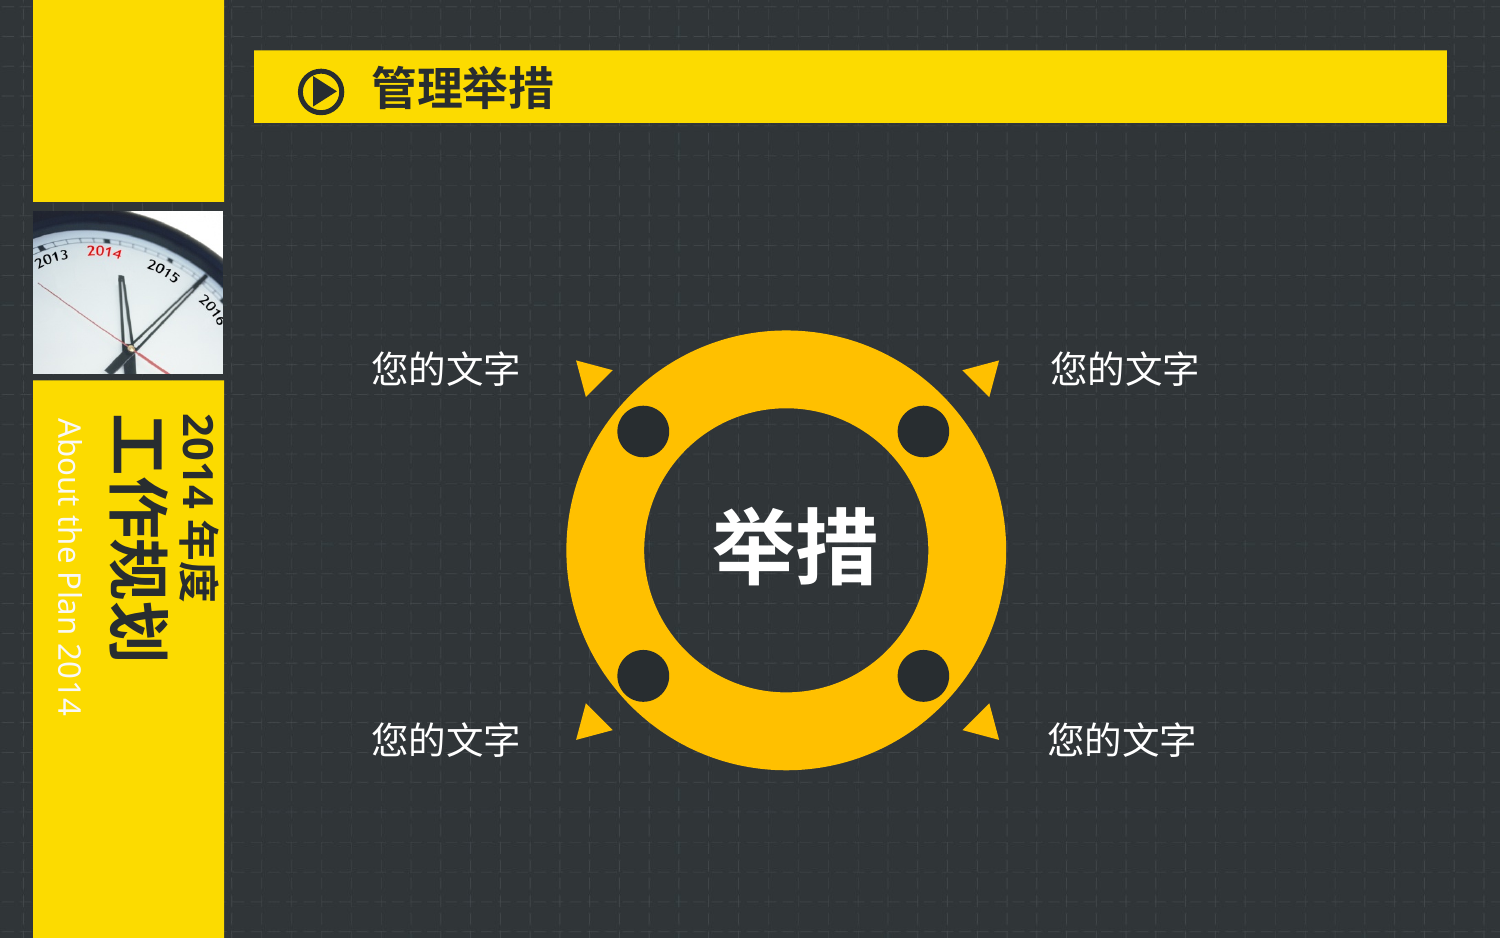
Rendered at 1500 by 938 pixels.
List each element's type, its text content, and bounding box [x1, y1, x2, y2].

text_box 您的文字 [356, 686, 563, 769]
picture [225, 0, 1500, 938]
text_box 您的文字 [1032, 686, 1279, 769]
text_box 您的文字 [1035, 316, 1282, 399]
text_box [297, 52, 571, 124]
text_box [254, 50, 1447, 123]
text_box 您的文字 [356, 316, 603, 399]
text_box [568, 332, 1005, 769]
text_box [32, 0, 225, 938]
picture [0, 0, 32, 938]
